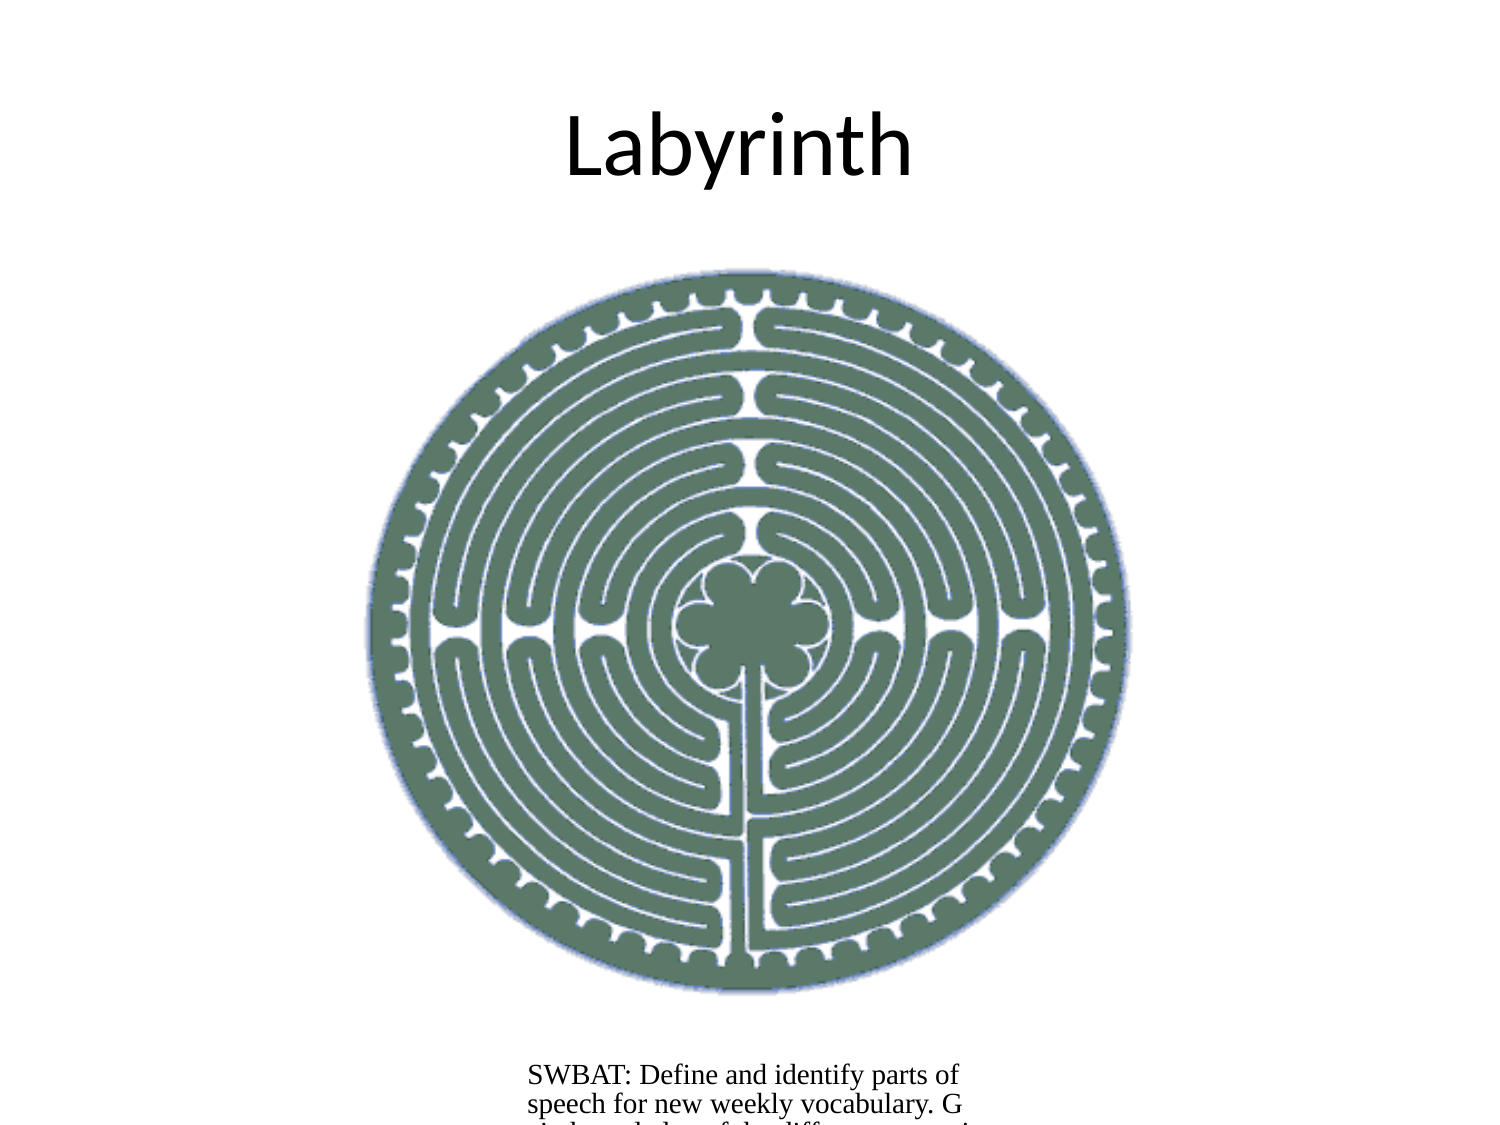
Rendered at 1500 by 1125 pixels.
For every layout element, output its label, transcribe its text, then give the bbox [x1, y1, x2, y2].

title Labyrinth [75, 45, 1425, 233]
footer SWBAT: Define and identify parts of speech for new weekly vocabulary. Gain knowledge of the different strategies that are used in effective persuasive writing. [512, 1042, 988, 1103]
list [74, 262, 1426, 1006]
